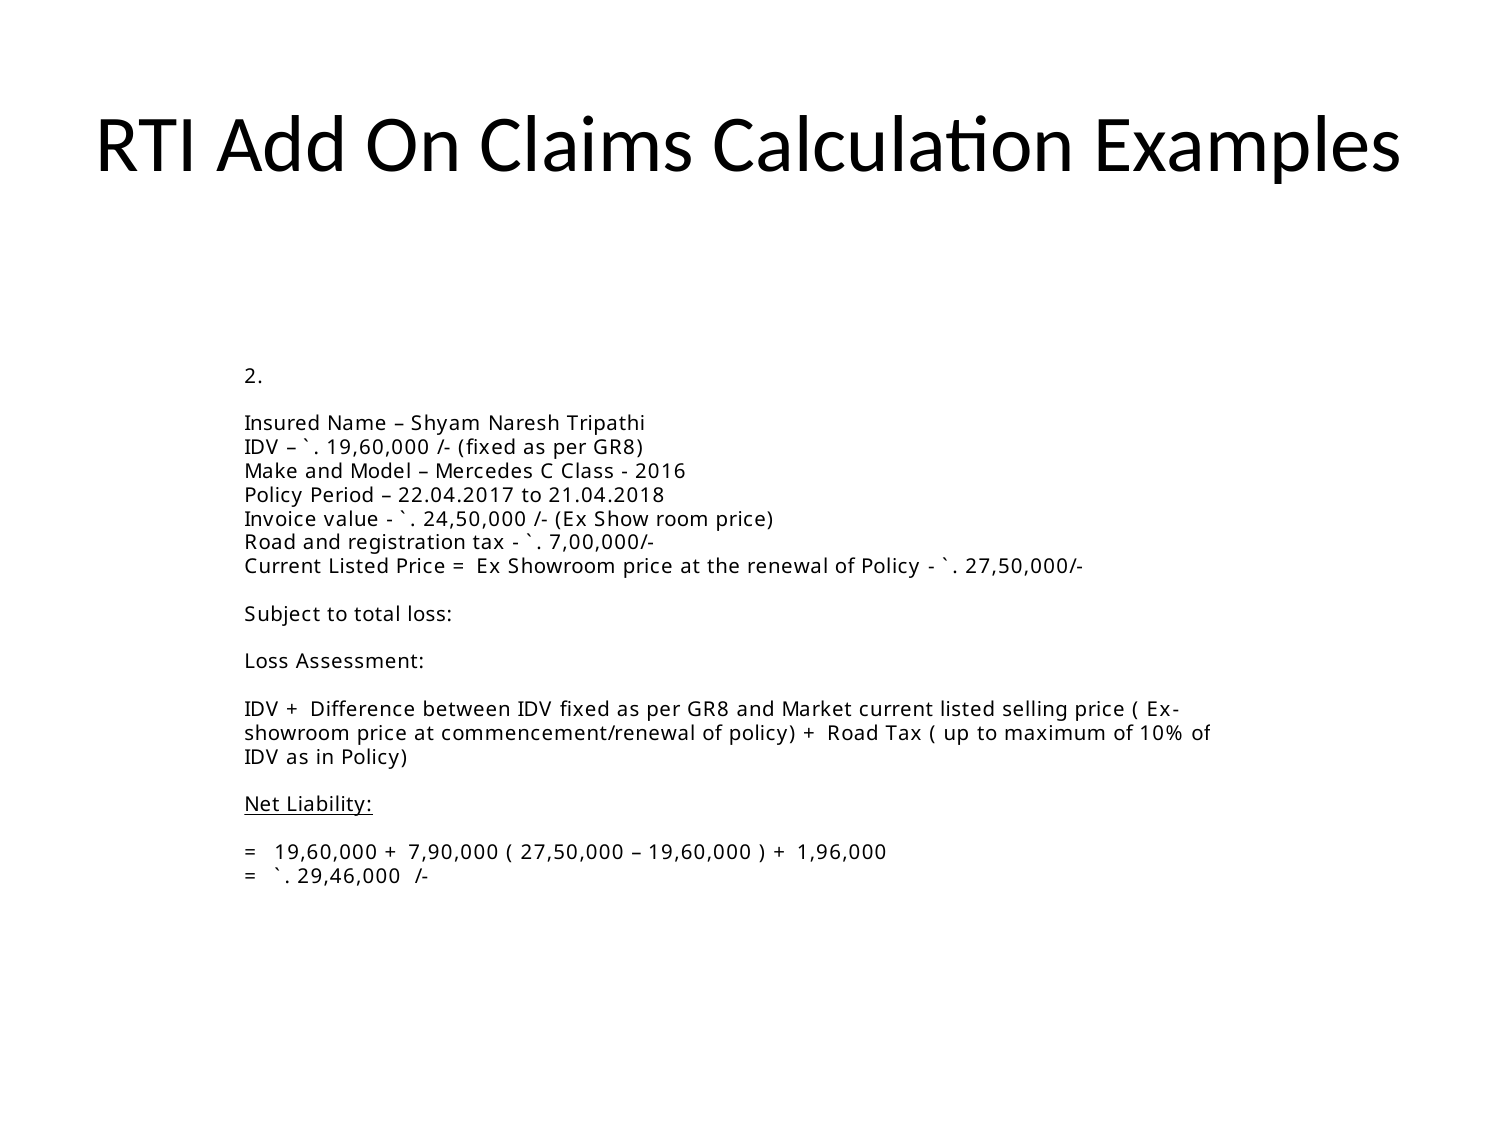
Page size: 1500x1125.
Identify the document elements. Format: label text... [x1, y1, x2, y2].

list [244, 364, 1211, 912]
title RTI Add On Claims Calculation Examples [75, 45, 1425, 233]
